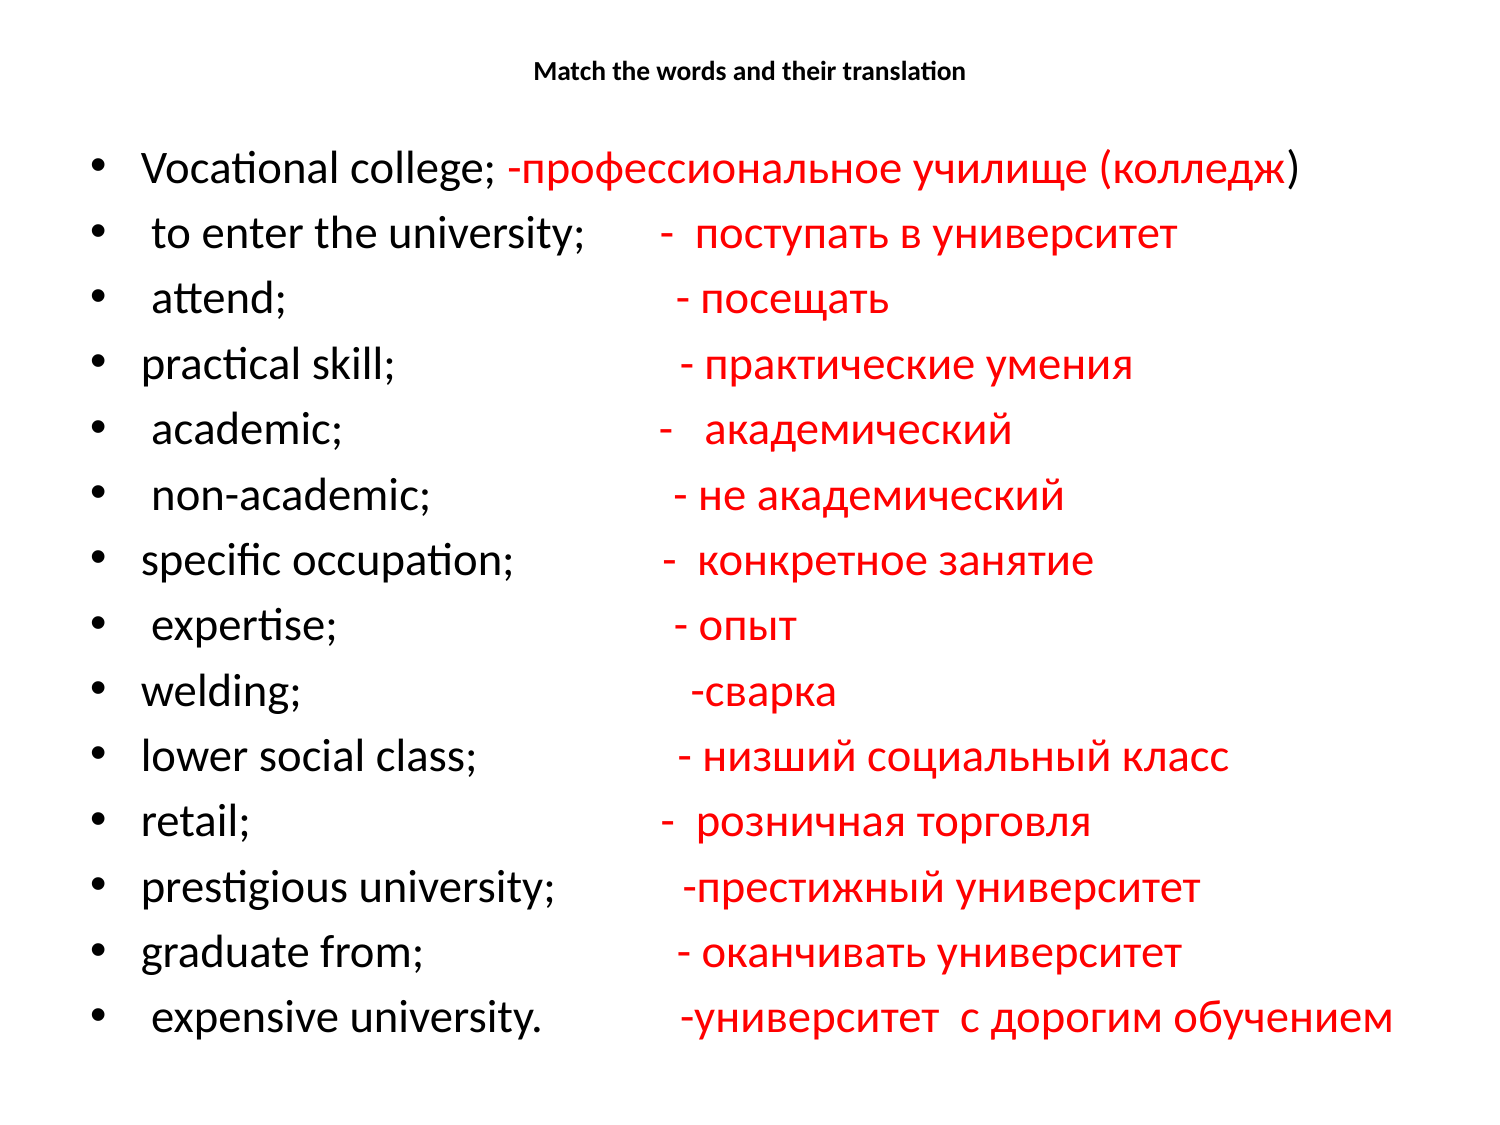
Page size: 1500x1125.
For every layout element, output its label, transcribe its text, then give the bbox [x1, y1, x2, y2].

title Match the words and their translation [75, 45, 1425, 94]
list Vocational college; -профессиональное училище (колледж) to enter the university; - поступать в университет attend; - посещать practical skill; - практические умения academic; - академический non-academic; - не академический specific occupation; - конкретное занятие expertise; - опыт welding; -сварка lower social class; - низший социальный класс retail; - розничная торговля prestigious university; -престижный университет graduate from; - оканчивать университет expensive university. -университет с дорогим обучением [75, 128, 1477, 1067]
